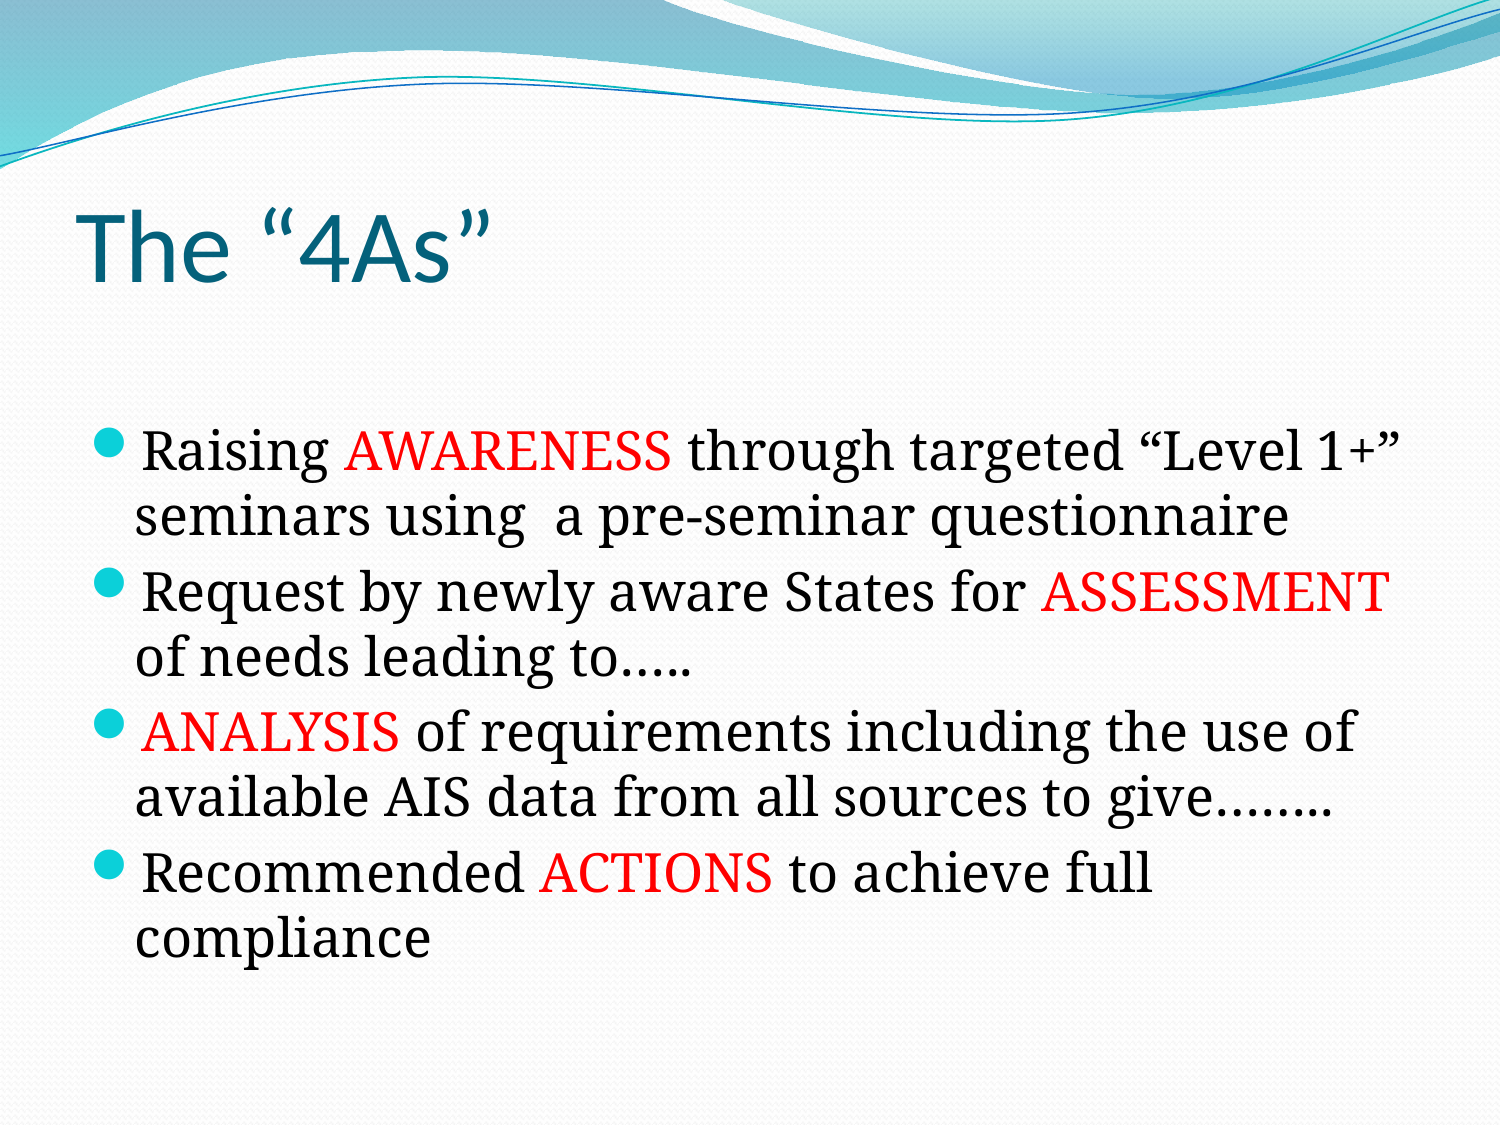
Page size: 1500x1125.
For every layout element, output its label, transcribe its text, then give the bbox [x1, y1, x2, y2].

list Raising AWARENESS through targeted “Level 1+” seminars using a pre-seminar questionnaire Request by newly aware States for ASSESSMENT of needs leading to….. ANALYSIS of requirements including the use of available AIS data from all sources to give…….. Recommended ACTIONS to achieve full compliance [75, 408, 1425, 988]
title The “4As” [75, 115, 1425, 303]
